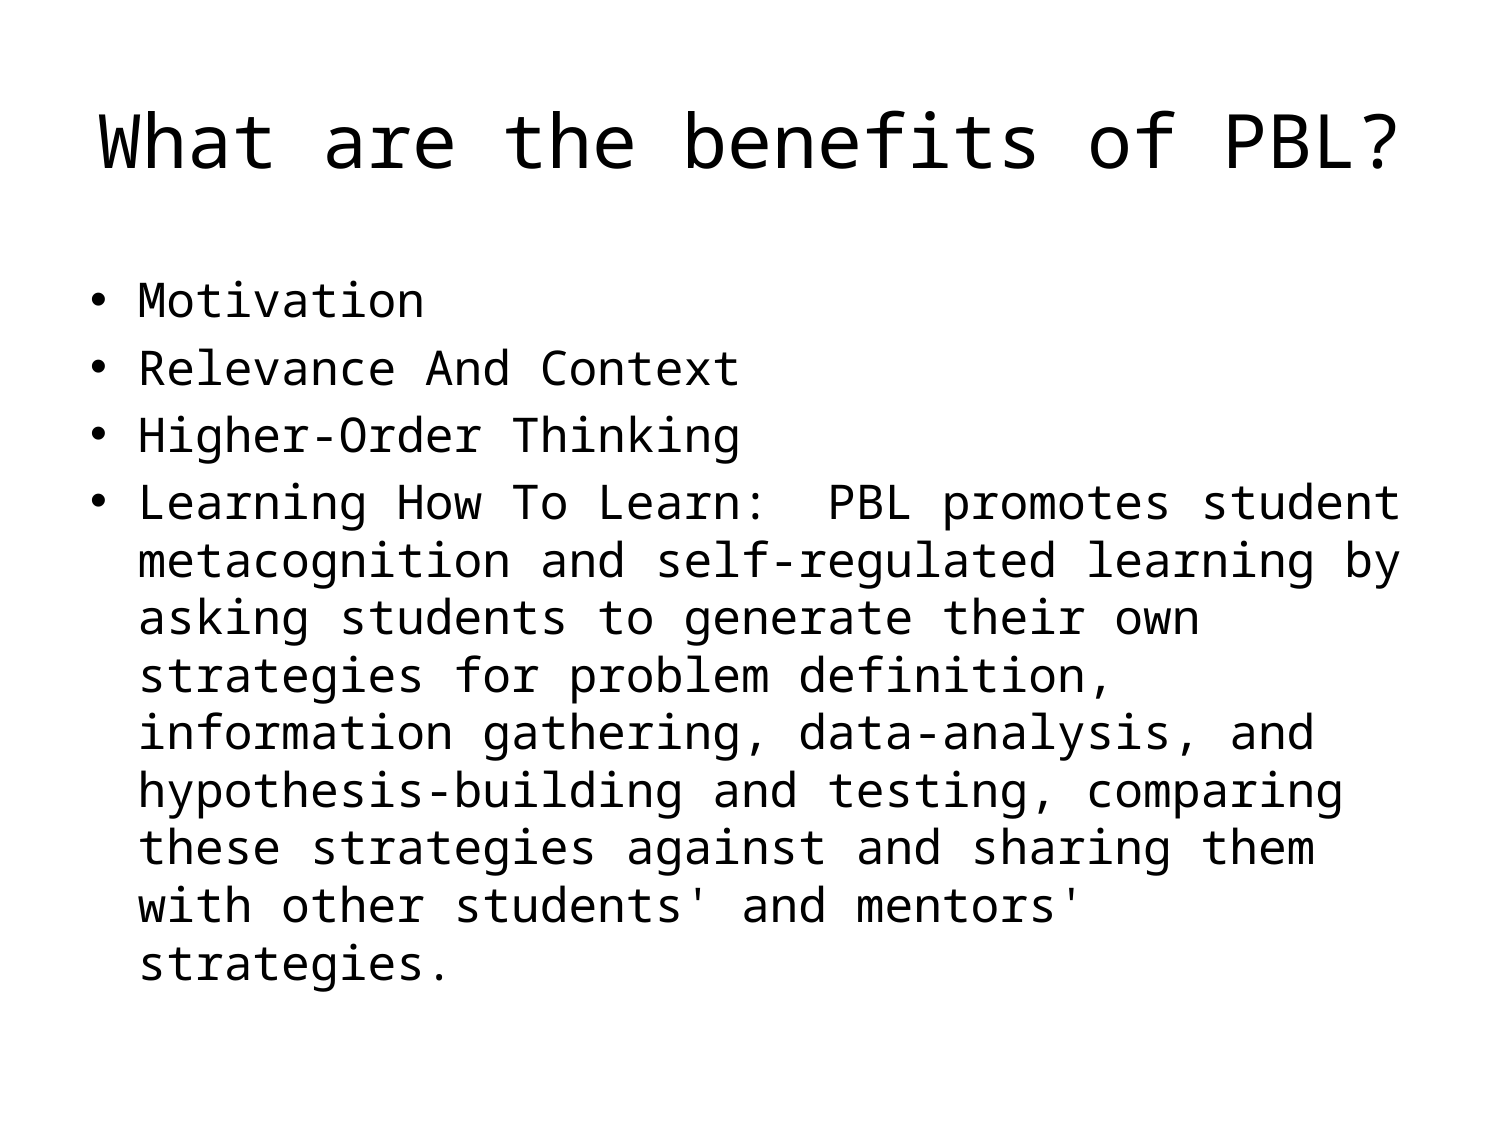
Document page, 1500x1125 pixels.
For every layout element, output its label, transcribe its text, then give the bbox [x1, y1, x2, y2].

title What are the benefits of PBL? [75, 45, 1425, 233]
list Motivation Relevance And Context Higher-Order Thinking Learning How To Learn: PBL promotes student metacognition and self-regulated learning by asking students to generate their own strategies for problem definition, information gathering, data-analysis, and hypothesis-building and testing, comparing these strategies against and sharing them with other students' and mentors' strategies. [75, 262, 1425, 1005]
